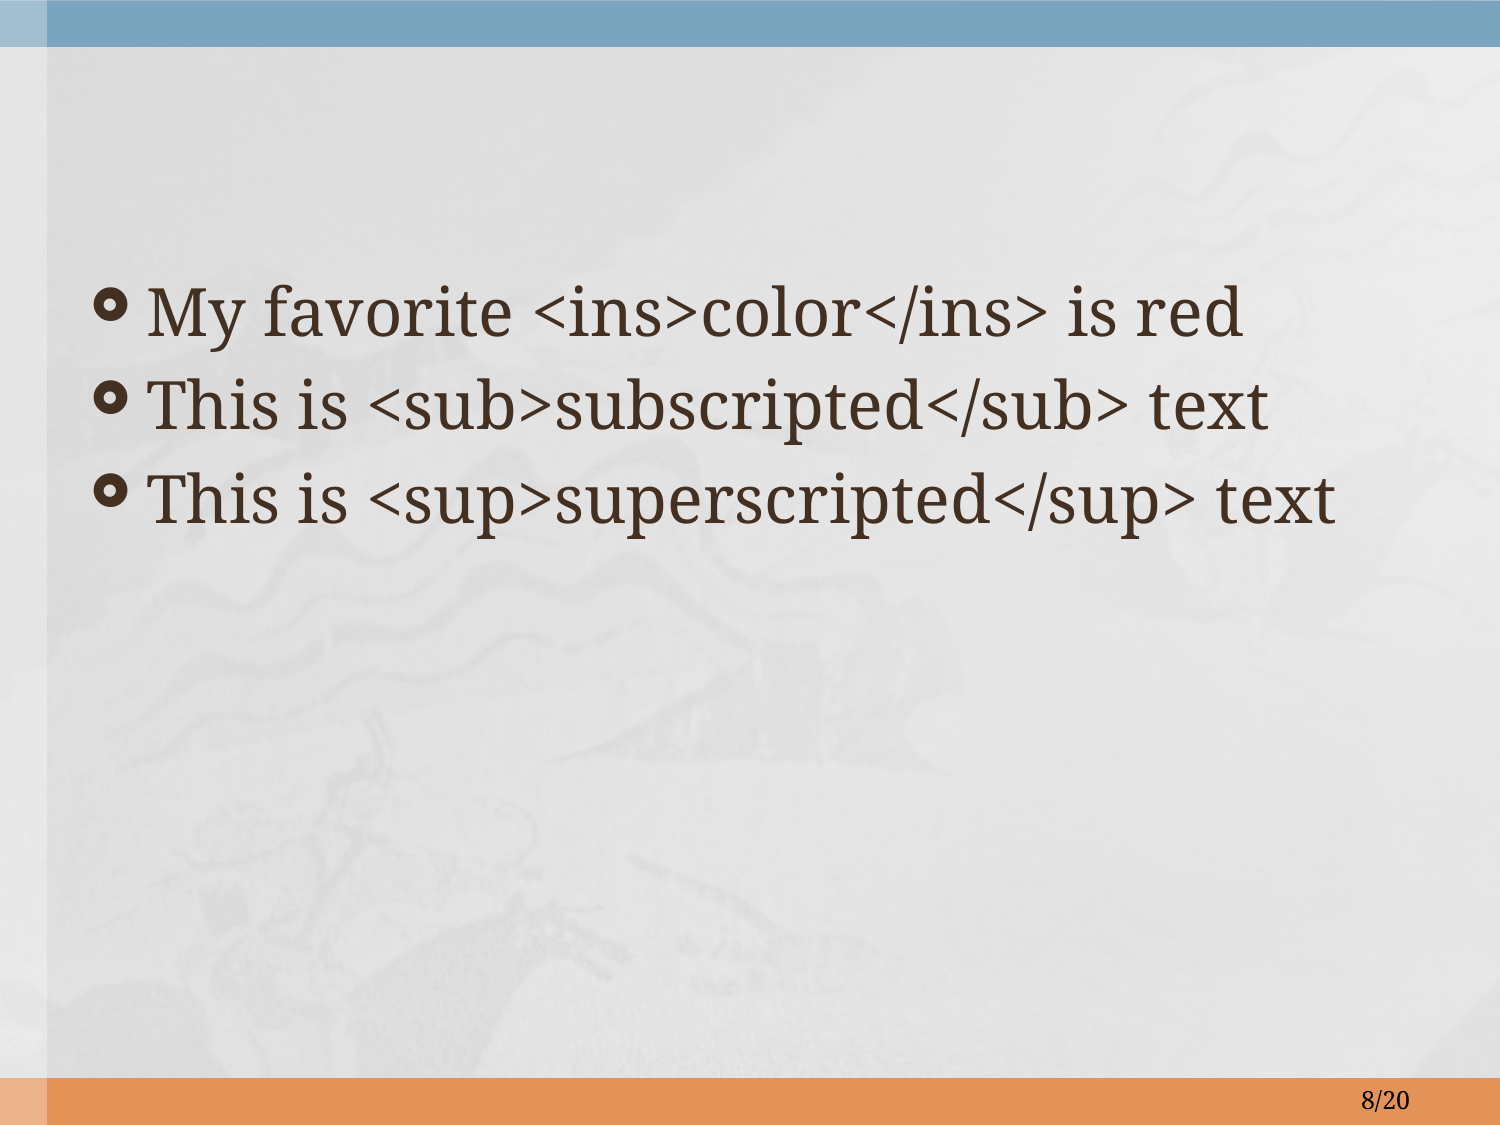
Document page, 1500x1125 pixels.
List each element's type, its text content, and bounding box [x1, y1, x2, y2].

list My favorite <ins>color</ins> is red This is <sub>subscripted</sub> text This is <sup>superscripted</sup> text [75, 262, 1425, 1005]
slide_number 8/20 [1074, 1078, 1425, 1125]
